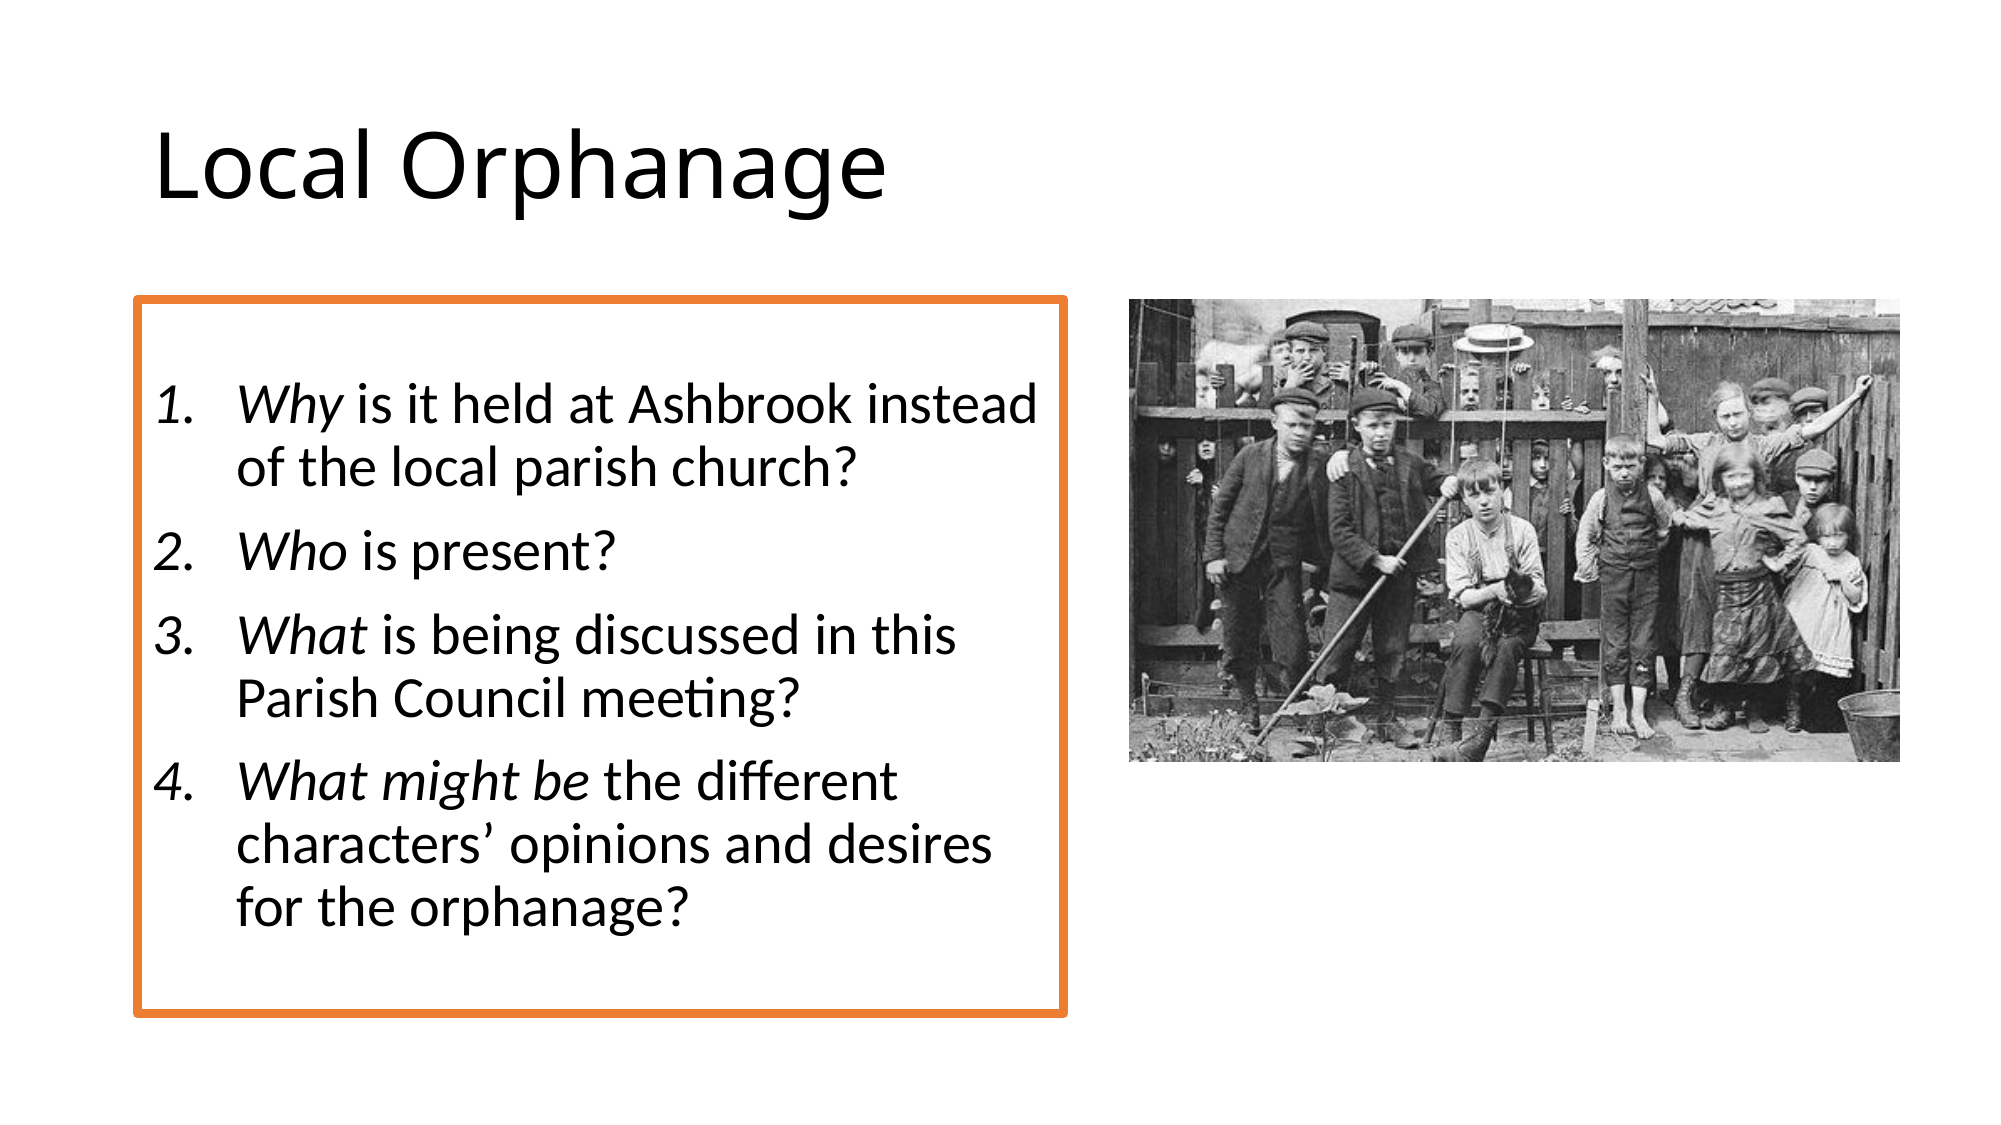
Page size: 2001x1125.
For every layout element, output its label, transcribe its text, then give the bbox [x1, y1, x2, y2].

picture [1129, 299, 1900, 762]
list Why is it held at Ashbrook instead of the local parish church? Who is present? What is being discussed in this Parish Council meeting? What might be the different characters’ opinions and desires for the orphanage? [137, 299, 1064, 1014]
title Local Orphanage [137, 59, 1863, 278]
